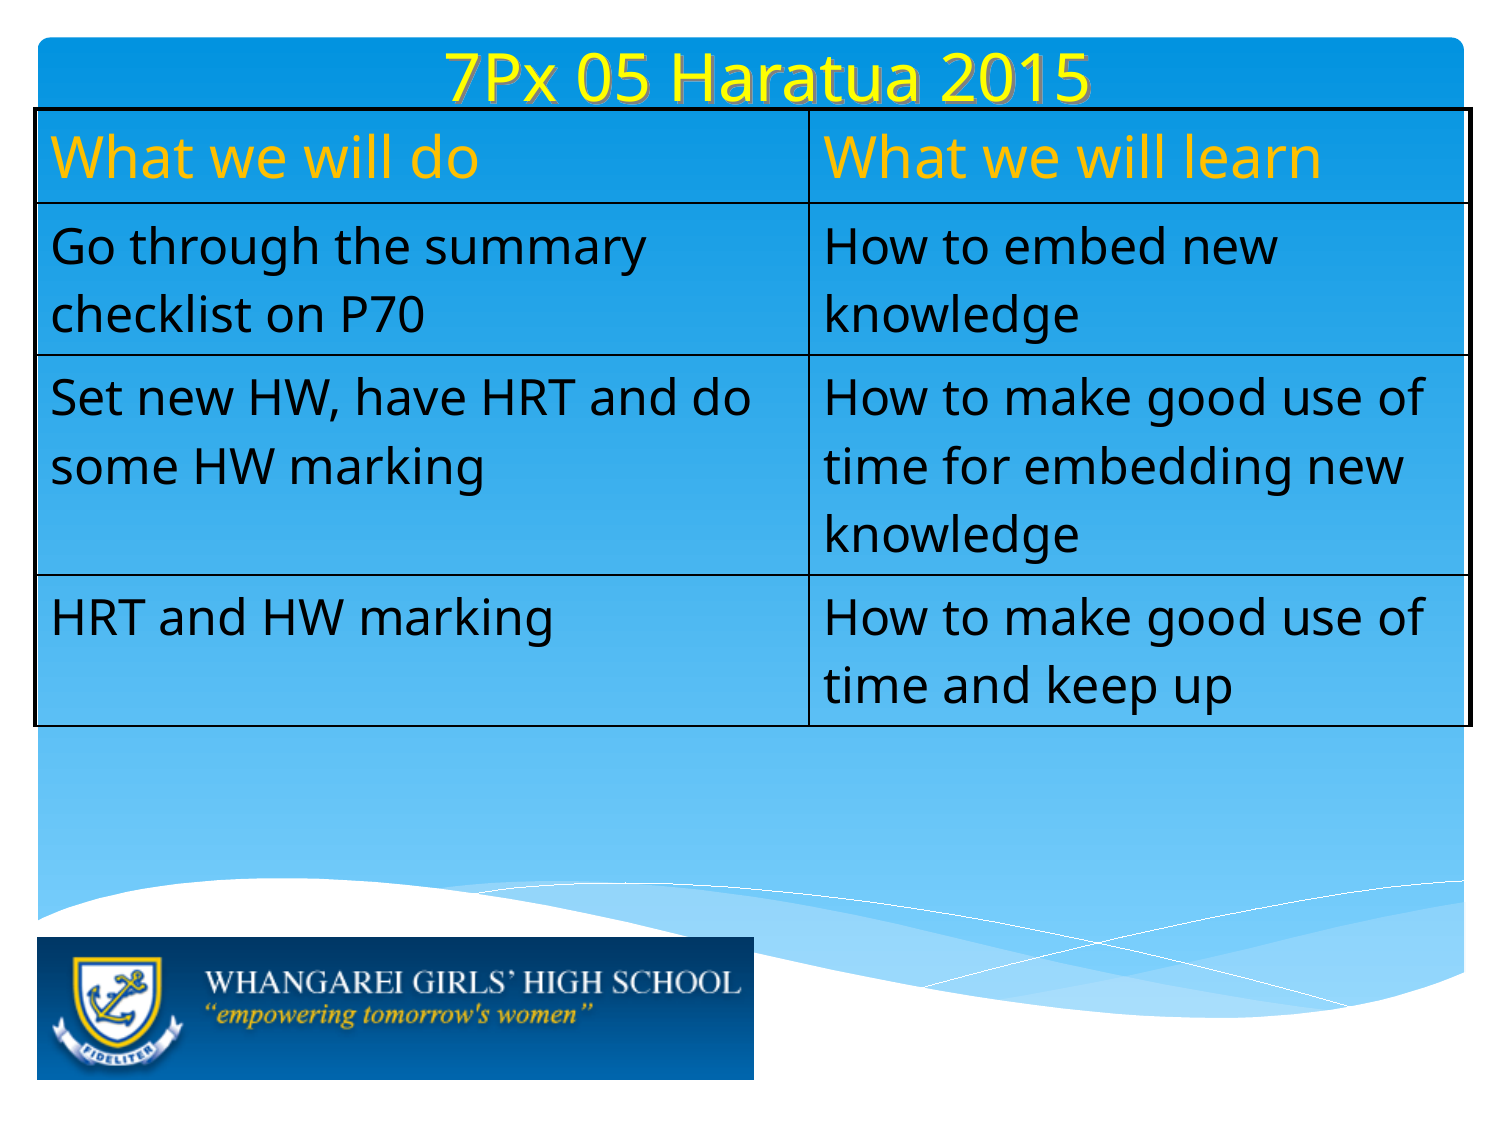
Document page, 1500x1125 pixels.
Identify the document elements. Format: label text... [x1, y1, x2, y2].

table_header What we will learn [810, 111, 1468, 202]
table_cell Go through the summary checklist on P70 [37, 204, 808, 354]
table_header What we will do [37, 111, 808, 202]
table_cell Set new HW, have HRT and do some HW marking [37, 356, 808, 574]
table_cell HRT and HW marking [37, 576, 808, 725]
table_cell How to make good use of time and keep up [810, 576, 1468, 725]
table_cell How to embed new knowledge [810, 204, 1468, 354]
picture [37, 937, 754, 1080]
table_cell How to make good use of time for embedding new knowledge [810, 356, 1468, 574]
text_box 7Px 05 Haratua 2015 [162, 24, 1375, 107]
